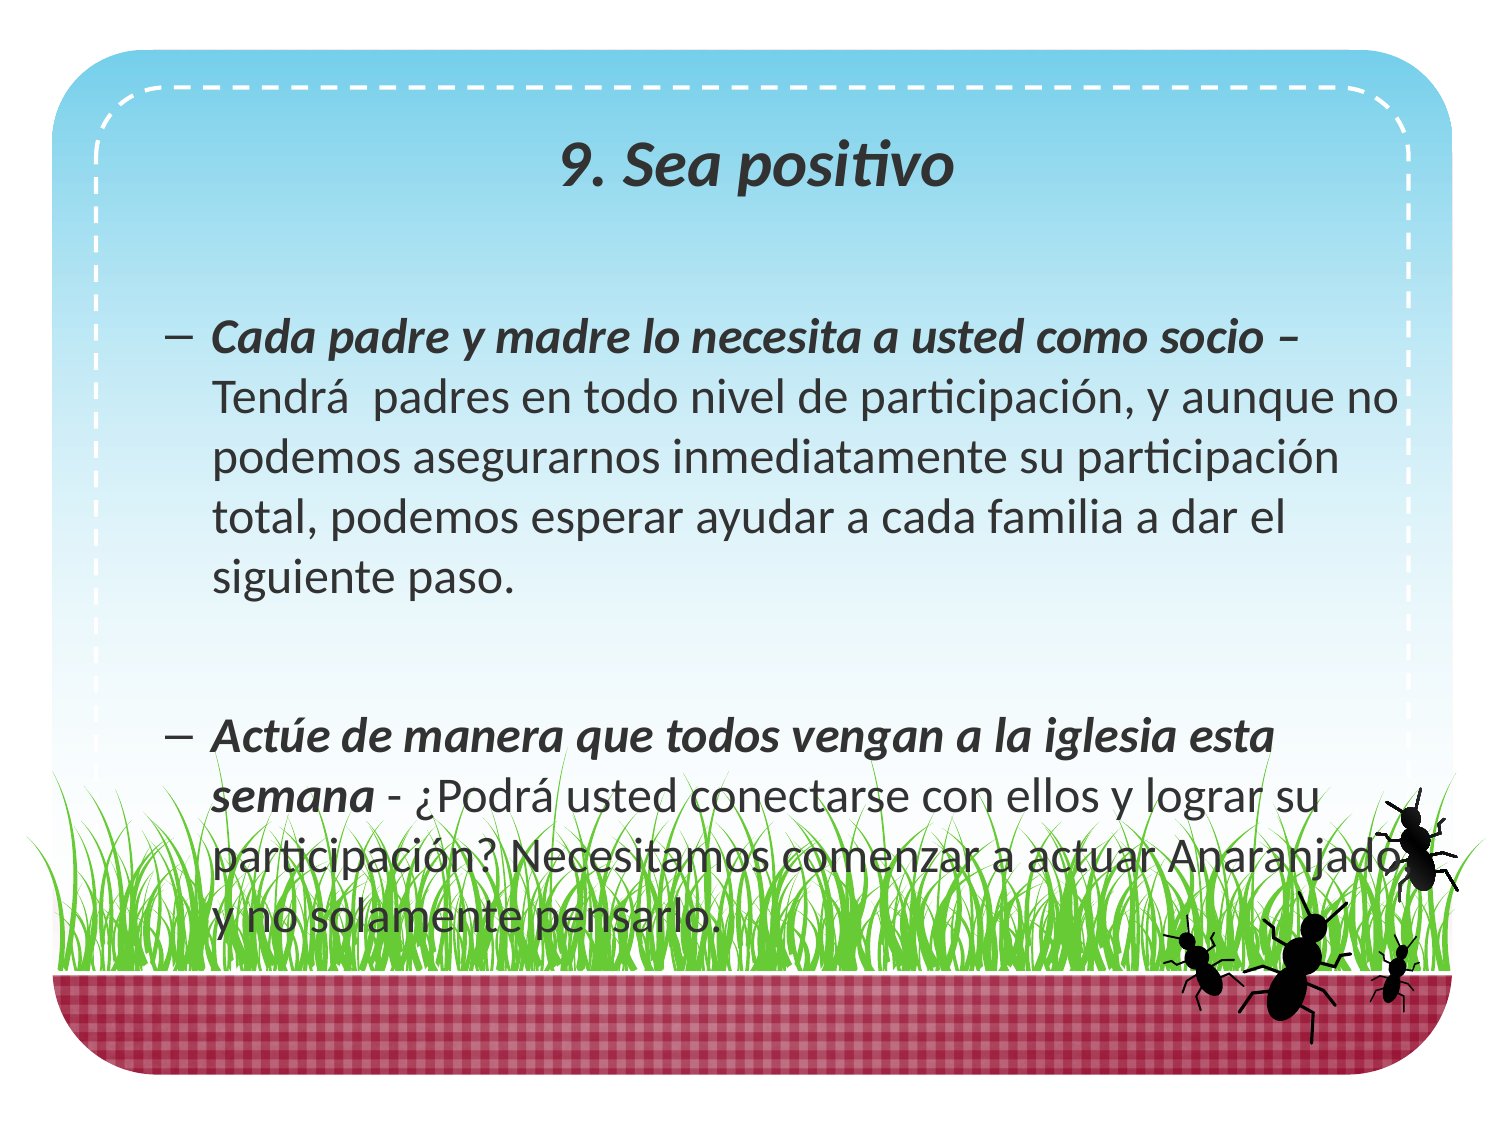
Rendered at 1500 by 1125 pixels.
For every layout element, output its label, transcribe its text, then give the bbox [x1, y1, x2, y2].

list 9. Sea positivo Cada padre y madre lo necesita a usted como socio –Tendrá padres en todo nivel de participación, y aunque no podemos asegurarnos inmediatamente su participación total, podemos esperar ayudar a cada familia a dar el siguiente paso. Actúe de manera que todos vengan a la iglesia esta semana - ¿Podrá usted conectarse con ellos y lograr su participación? Necesitamos comenzar a actuar Anaranjado, y no solamente pensarlo. [75, 112, 1438, 1063]
